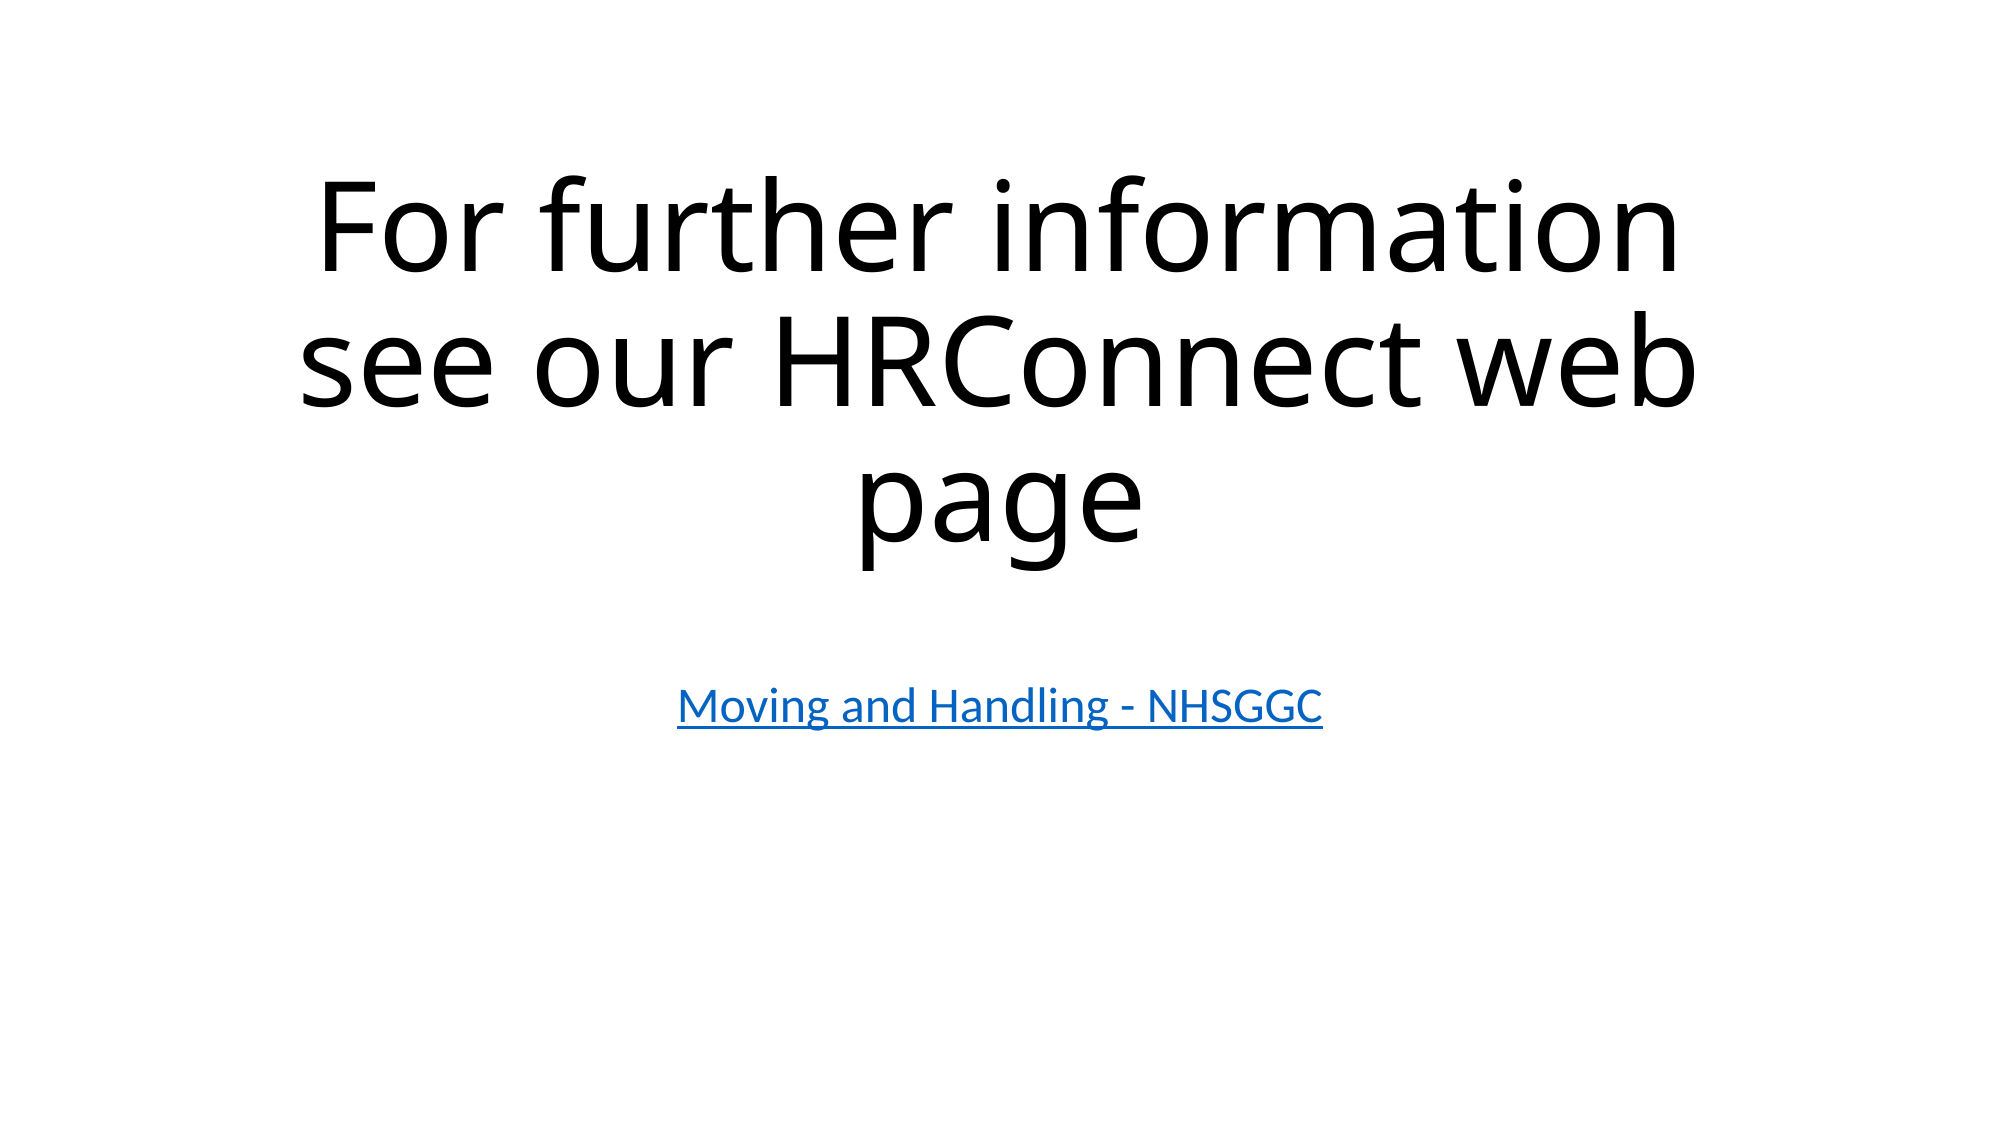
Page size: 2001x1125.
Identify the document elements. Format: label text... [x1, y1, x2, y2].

title For further information see our HRConnect web page [249, 184, 1750, 576]
subtitle Moving and Handling - NHSGGC [249, 590, 1750, 863]
